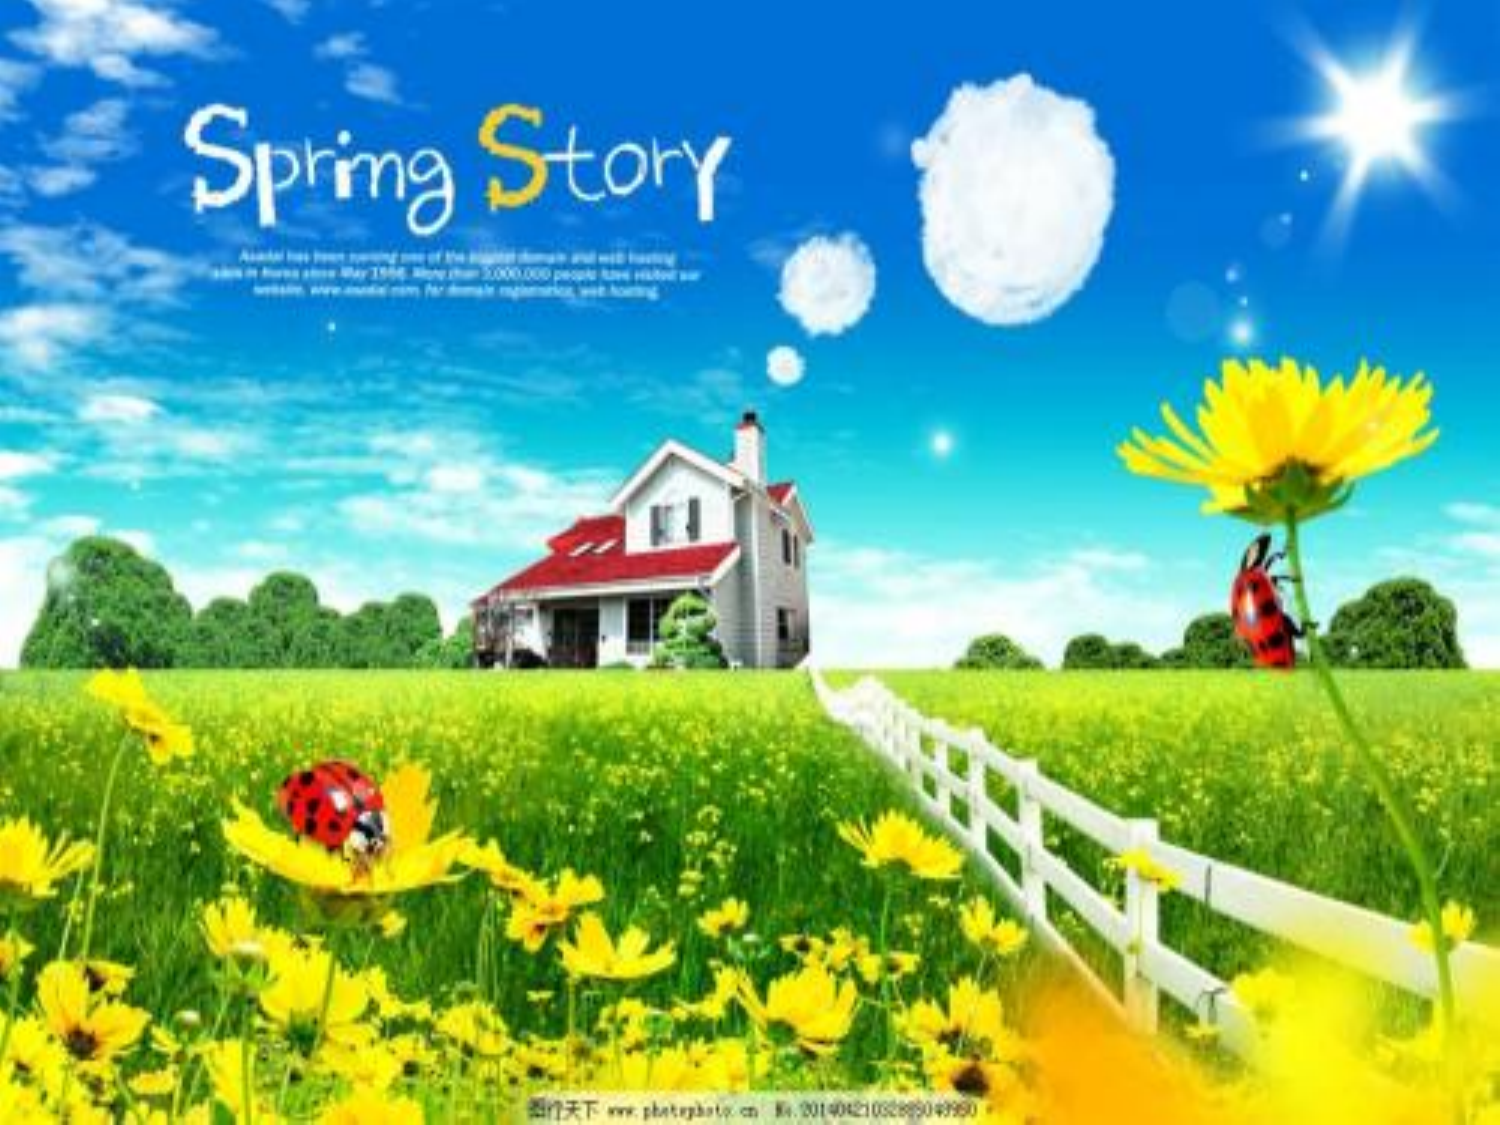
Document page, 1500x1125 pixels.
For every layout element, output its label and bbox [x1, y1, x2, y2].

list [0, 0, 1500, 1125]
